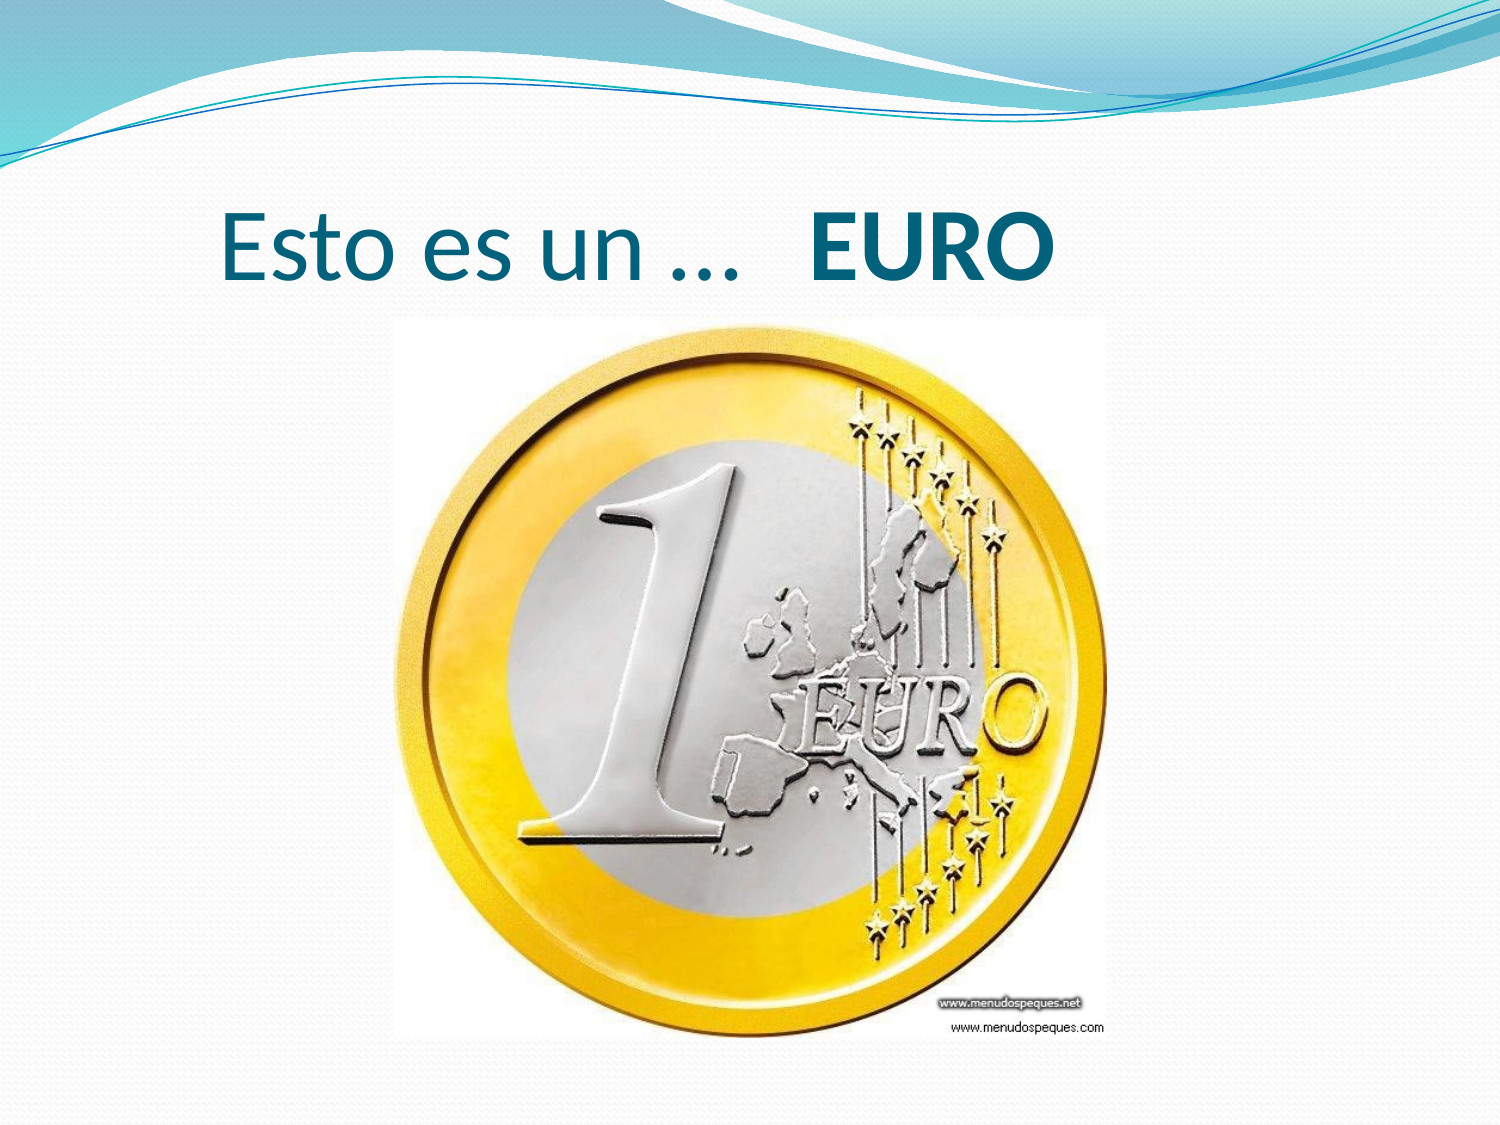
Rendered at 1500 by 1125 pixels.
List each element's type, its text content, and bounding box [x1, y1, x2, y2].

text_box EURO [761, 113, 1106, 302]
title Esto es un … [218, 113, 761, 302]
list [393, 317, 1107, 1038]
